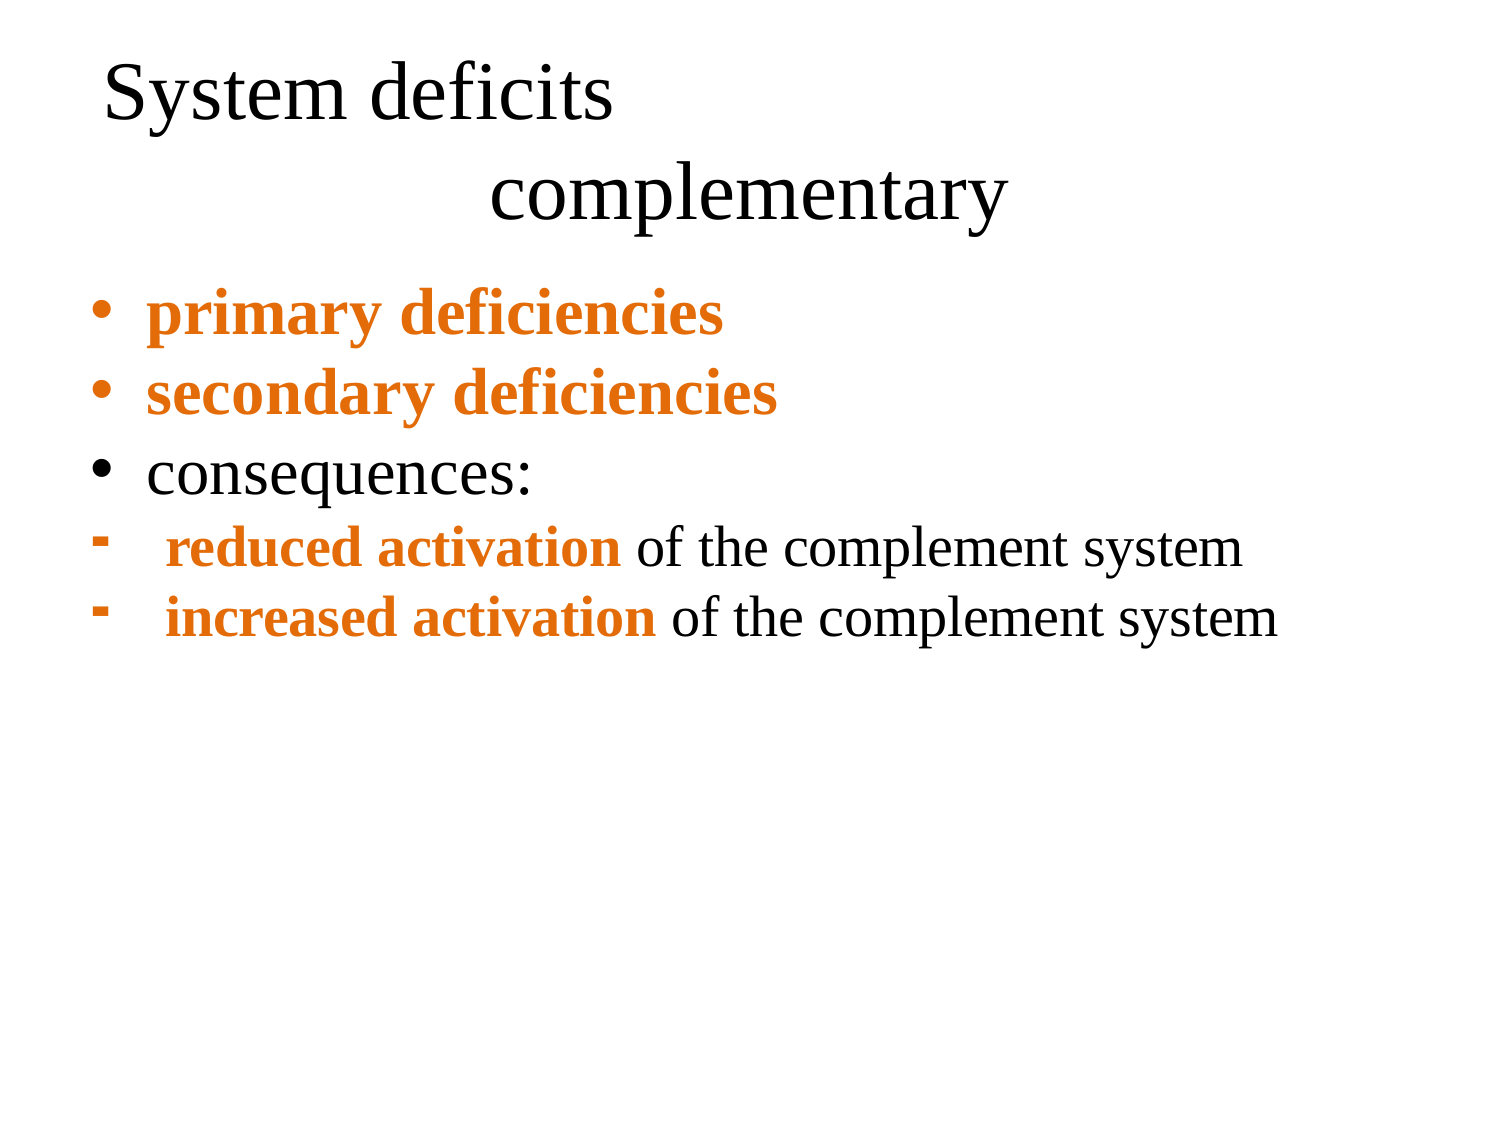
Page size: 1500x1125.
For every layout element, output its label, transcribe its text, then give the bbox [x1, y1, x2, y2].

title System deficits complementary [102, 36, 1398, 237]
text_box primary deficiencies secondary deficiencies consequences: reduced activation of the complement system increased activation of the complement system [87, 267, 1322, 648]
